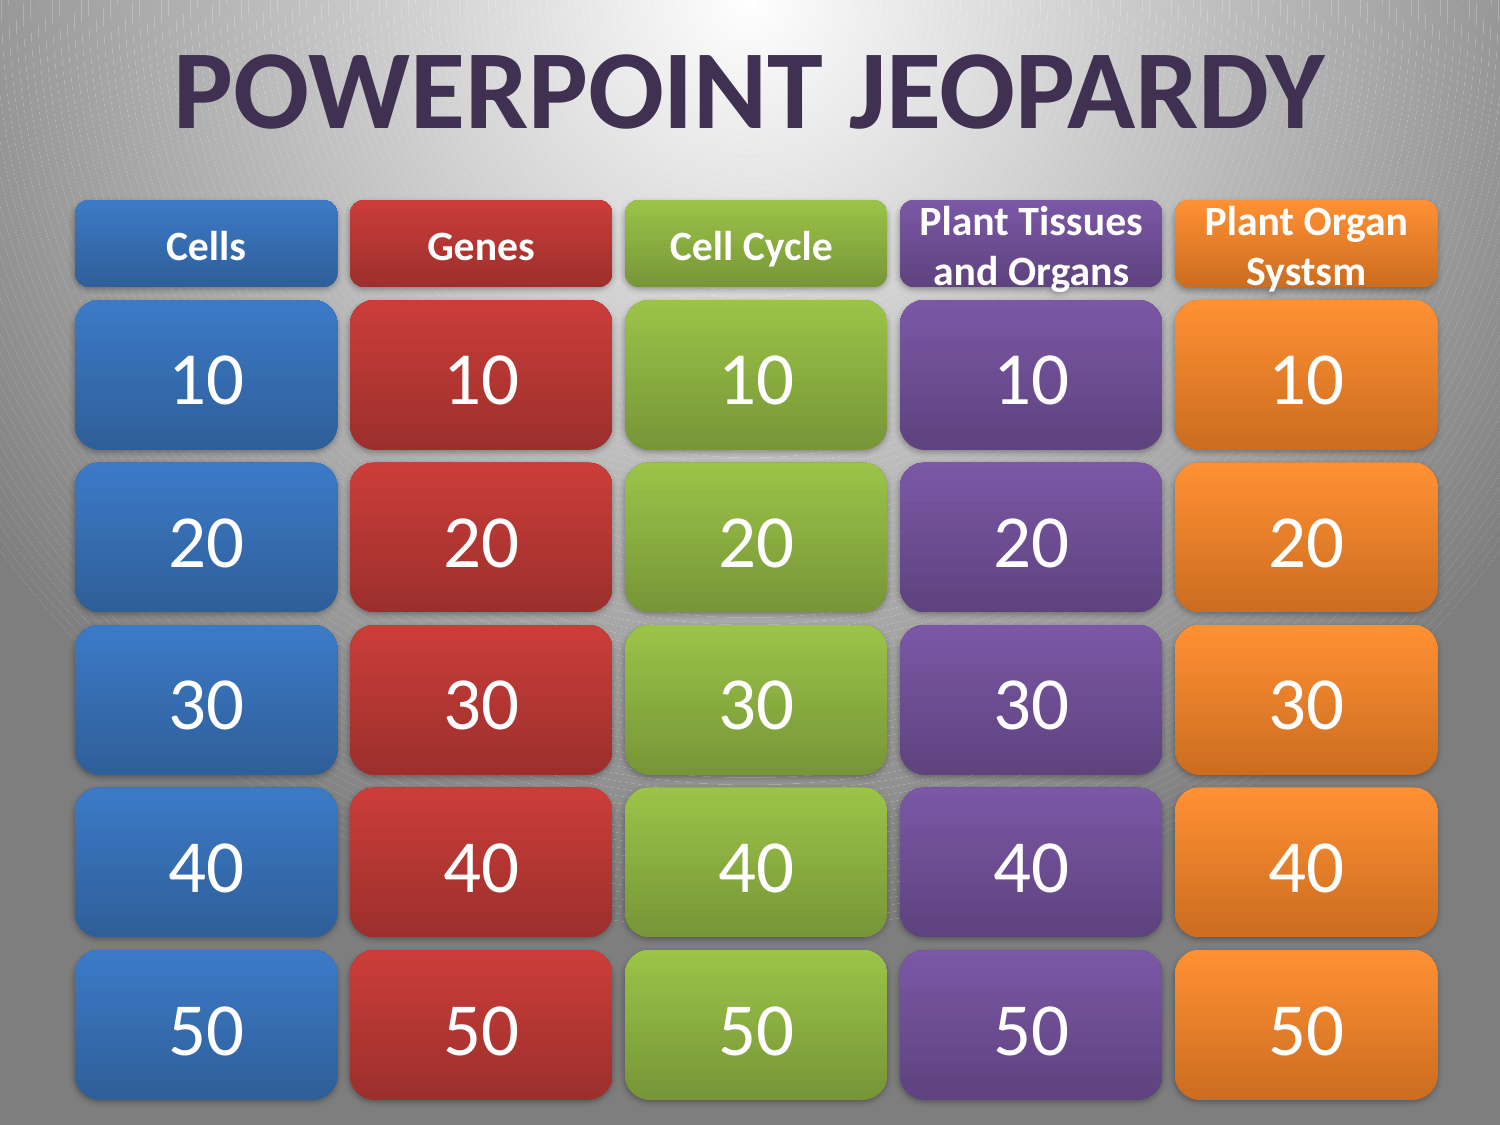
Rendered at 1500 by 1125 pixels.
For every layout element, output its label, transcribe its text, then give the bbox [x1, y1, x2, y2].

text_box 20 [75, 462, 338, 613]
text_box 10 [900, 299, 1163, 450]
text_box Plant Organ Systsm [1175, 199, 1438, 288]
text_box 20 [624, 462, 888, 613]
text_box 40 [350, 787, 613, 938]
text_box 20 [1175, 462, 1438, 613]
text_box 10 [350, 299, 613, 450]
text_box 50 [75, 949, 338, 1100]
text_box 30 [75, 624, 338, 775]
text_box Plant Tissues and Organs [900, 199, 1163, 288]
title POWERPOINT JEOPARDY [74, 0, 1426, 201]
text_box 10 [75, 299, 338, 450]
text_box Genes [350, 199, 613, 288]
text_box 50 [624, 949, 888, 1100]
text_box 40 [900, 787, 1163, 938]
text_box 30 [1175, 624, 1438, 775]
text_box Cells [75, 199, 338, 288]
text_box 50 [350, 949, 613, 1100]
text_box 20 [350, 462, 613, 613]
text_box 30 [900, 624, 1163, 775]
text_box 40 [624, 787, 888, 938]
text_box 50 [1175, 949, 1438, 1100]
text_box 10 [624, 299, 888, 450]
text_box 40 [1175, 787, 1438, 938]
text_box Cell Cycle [624, 199, 888, 288]
text_box 20 [900, 462, 1163, 613]
text_box 30 [350, 624, 613, 775]
text_box 10 [1175, 299, 1438, 450]
text_box 40 [75, 787, 338, 938]
text_box 50 [900, 949, 1163, 1100]
text_box 30 [624, 624, 888, 775]
